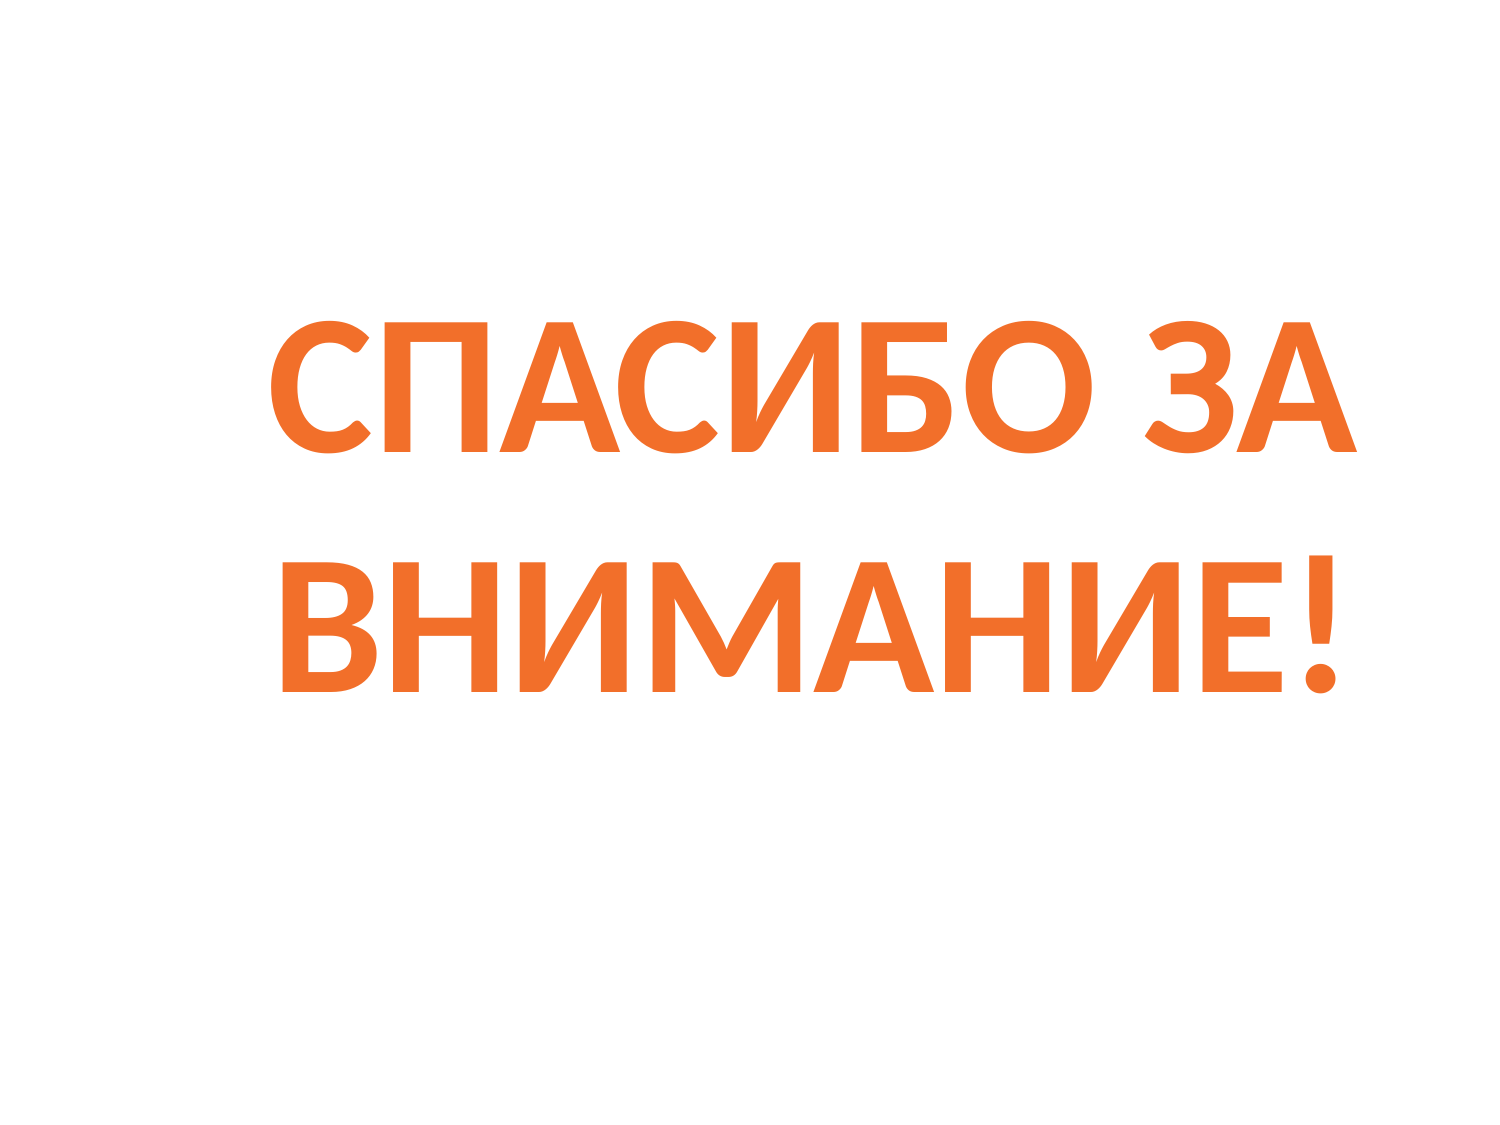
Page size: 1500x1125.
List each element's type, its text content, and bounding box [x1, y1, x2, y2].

title Спасибо за внимание! [126, 281, 1500, 704]
